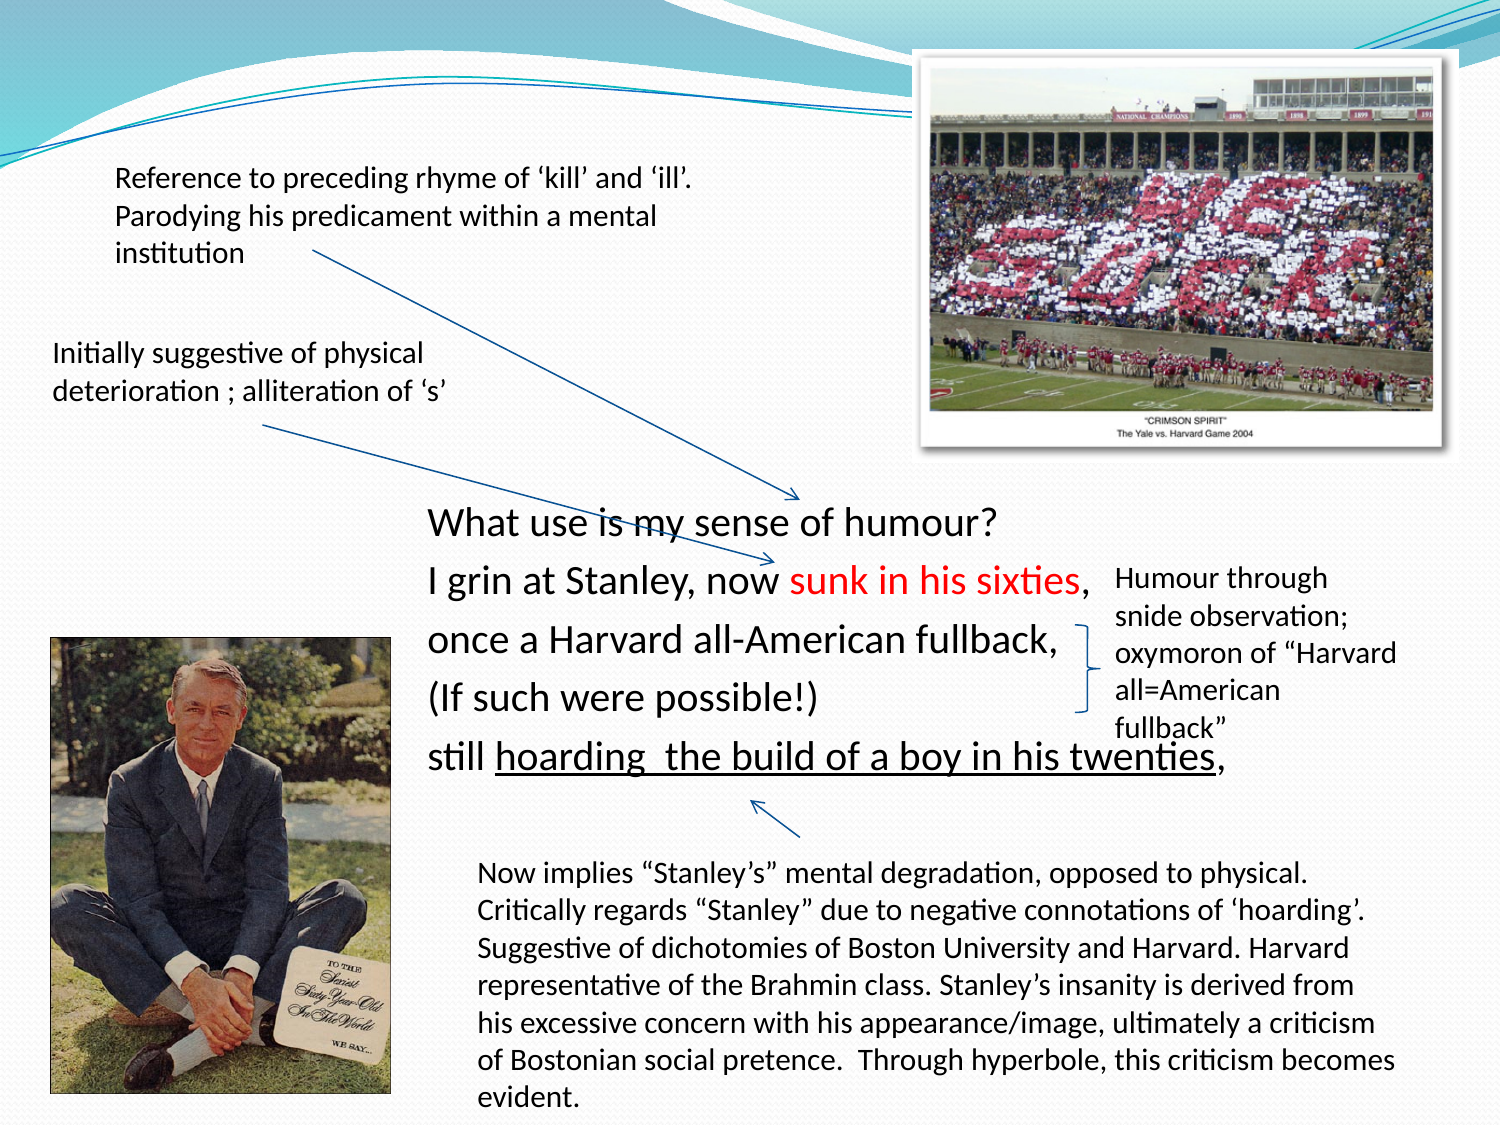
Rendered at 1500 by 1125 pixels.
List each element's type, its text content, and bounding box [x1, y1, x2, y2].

list What use is my sense of humour? I grin at Stanley, now sunk in his sixties, once a Harvard all-American fullback, (If such were possible!) still hoarding the build of a boy in his twenties, [412, 487, 1275, 850]
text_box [262, 424, 776, 563]
text_box Now implies “Stanley’s” mental degradation, opposed to physical. Critically regards “Stanley” due to negative connotations of ‘hoarding’. Suggestive of dichotomies of Boston University and Harvard. Harvard representative of the Brahmin class. Stanley’s insanity is derived from his excessive concern with his appearance/image, ultimately a criticism of Bostonian social pretence. Through hyperbole, this criticism becomes evident. [462, 844, 1413, 1122]
text_box Initially suggestive of physical deterioration ; alliteration of ‘s’ [37, 324, 305, 415]
title Motifs [776, 427, 782, 501]
title Themes [412, 487, 808, 575]
picture [912, 49, 1459, 463]
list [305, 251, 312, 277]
text_box [1074, 624, 1099, 714]
title Themes [742, 801, 749, 844]
title Themes [801, 802, 807, 844]
text_box Reference to preceding rhyme of ‘kill’ and ‘ill’. Parodying his predicament within a mental institution [99, 149, 725, 277]
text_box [312, 249, 801, 501]
picture [49, 637, 391, 1095]
text_box Humour through snide observation; oxymoron of “Harvard all=American fullback” [1099, 549, 1413, 790]
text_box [749, 799, 801, 838]
